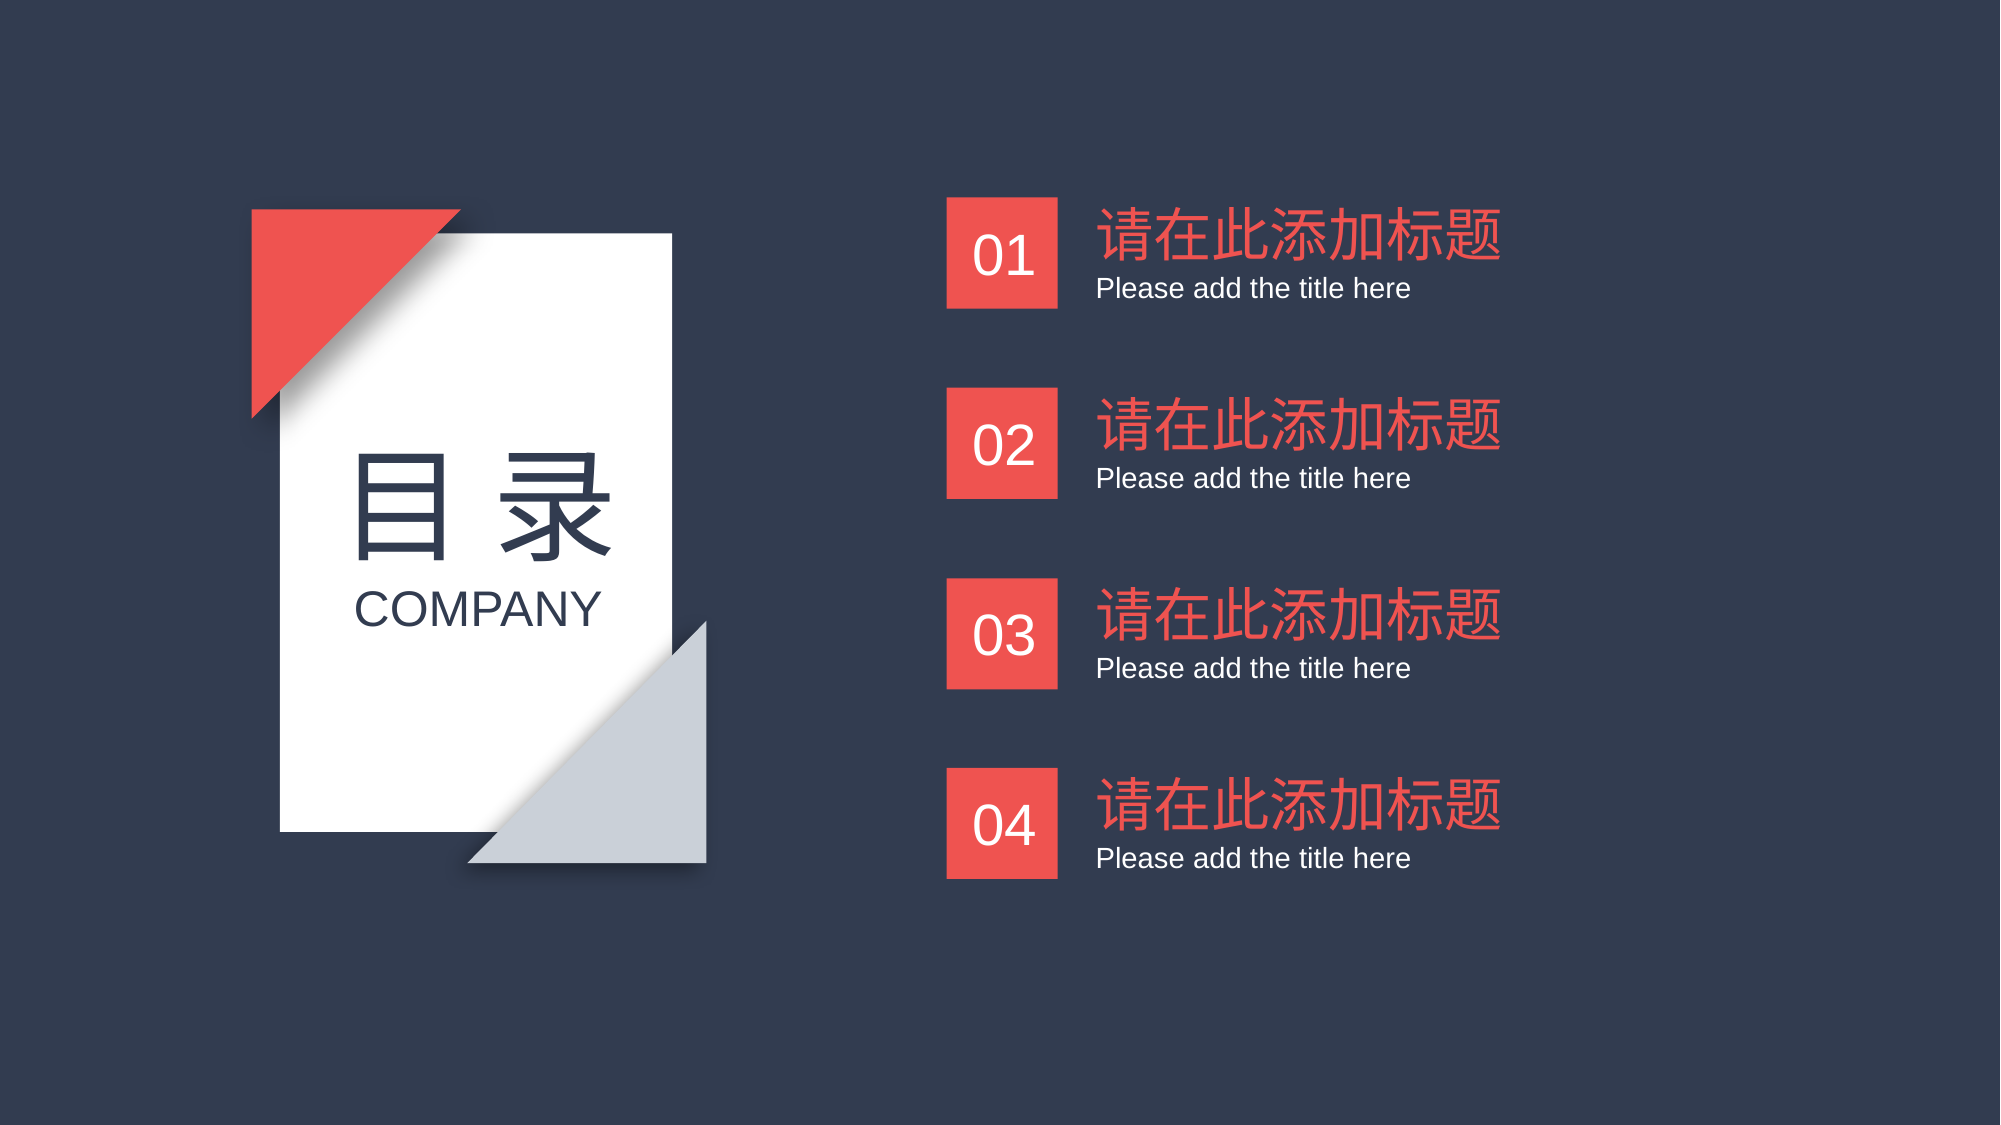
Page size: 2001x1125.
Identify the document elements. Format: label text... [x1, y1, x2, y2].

text_box 请在此添加标题 [1080, 571, 1524, 656]
text_box 01 [957, 209, 1053, 295]
text_box [946, 578, 1058, 690]
text_box Please add the title here [1080, 846, 1427, 882]
text_box 请在此添加标题 [1080, 190, 1524, 276]
text_box [946, 387, 1058, 499]
text_box 04 [957, 779, 1053, 865]
text_box Please add the title here [1080, 276, 1427, 312]
text_box [464, 618, 708, 865]
text_box 目 录 COMPANY [324, 418, 633, 644]
text_box 02 [957, 399, 1053, 485]
text_box [946, 767, 1058, 879]
text_box 请在此添加标题 [1080, 380, 1524, 466]
text_box [946, 197, 1058, 309]
text_box Please add the title here [1080, 466, 1427, 502]
text_box 请在此添加标题 [1080, 760, 1524, 846]
text_box 03 [957, 590, 1053, 675]
text_box Please add the title here [1080, 656, 1427, 693]
text_box [250, 208, 464, 422]
text_box [279, 232, 673, 833]
